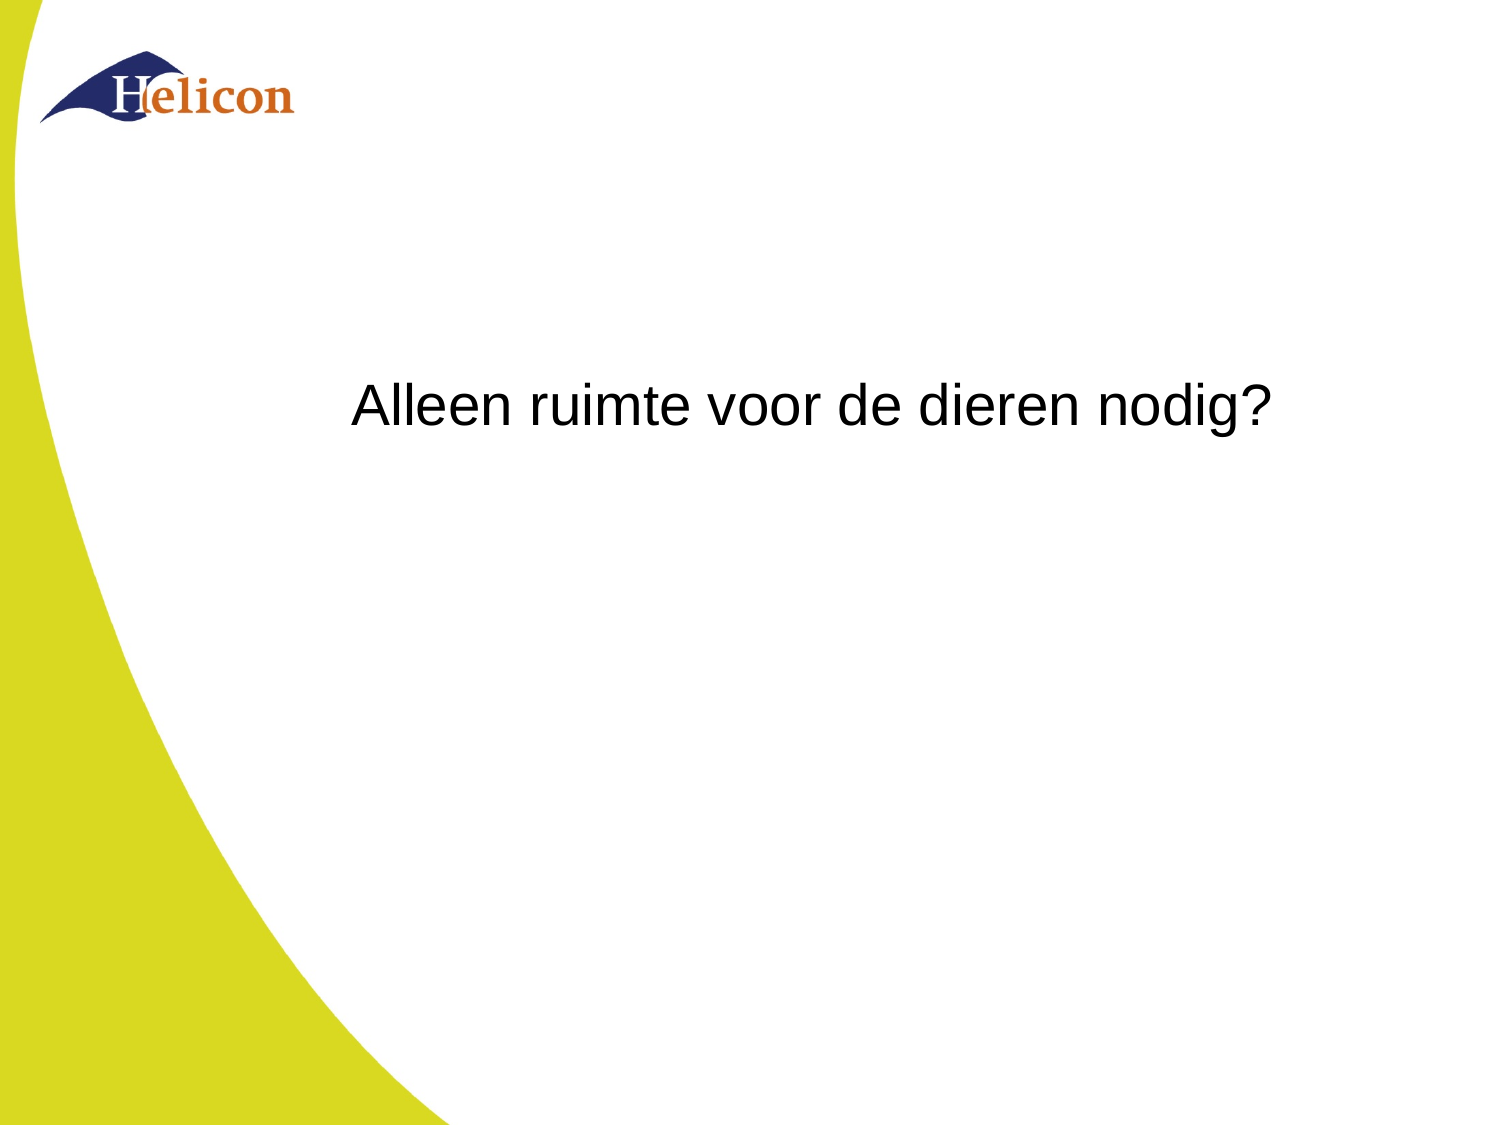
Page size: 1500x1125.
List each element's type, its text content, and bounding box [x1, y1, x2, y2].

list Alleen ruimte voor de dieren nodig? [336, 196, 1425, 1005]
picture [0, 0, 1500, 1125]
